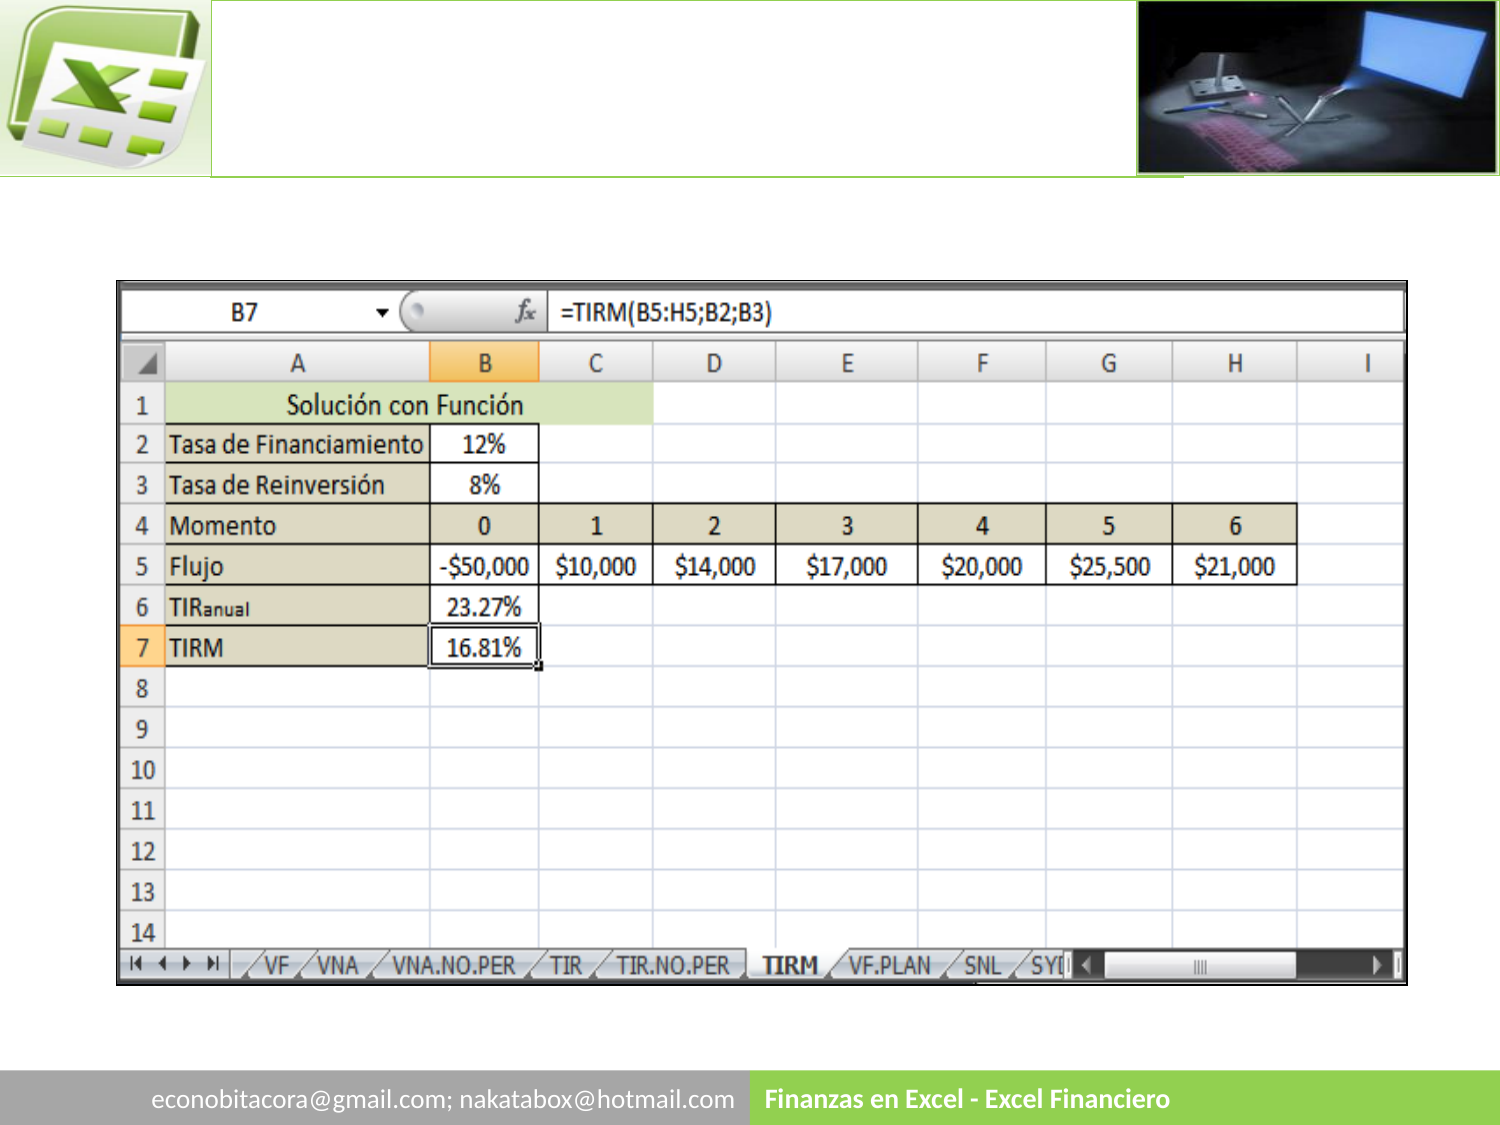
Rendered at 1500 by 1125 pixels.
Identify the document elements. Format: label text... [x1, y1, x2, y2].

picture [0, 0, 212, 177]
text_box Finanzas en Excel - Excel Financiero [749, 1070, 1500, 1125]
picture [116, 280, 1407, 985]
text_box econobitacora@gmail.com; nakatabox@hotmail.com [0, 1070, 749, 1125]
picture [1136, 0, 1500, 177]
text_box [212, 0, 1134, 178]
